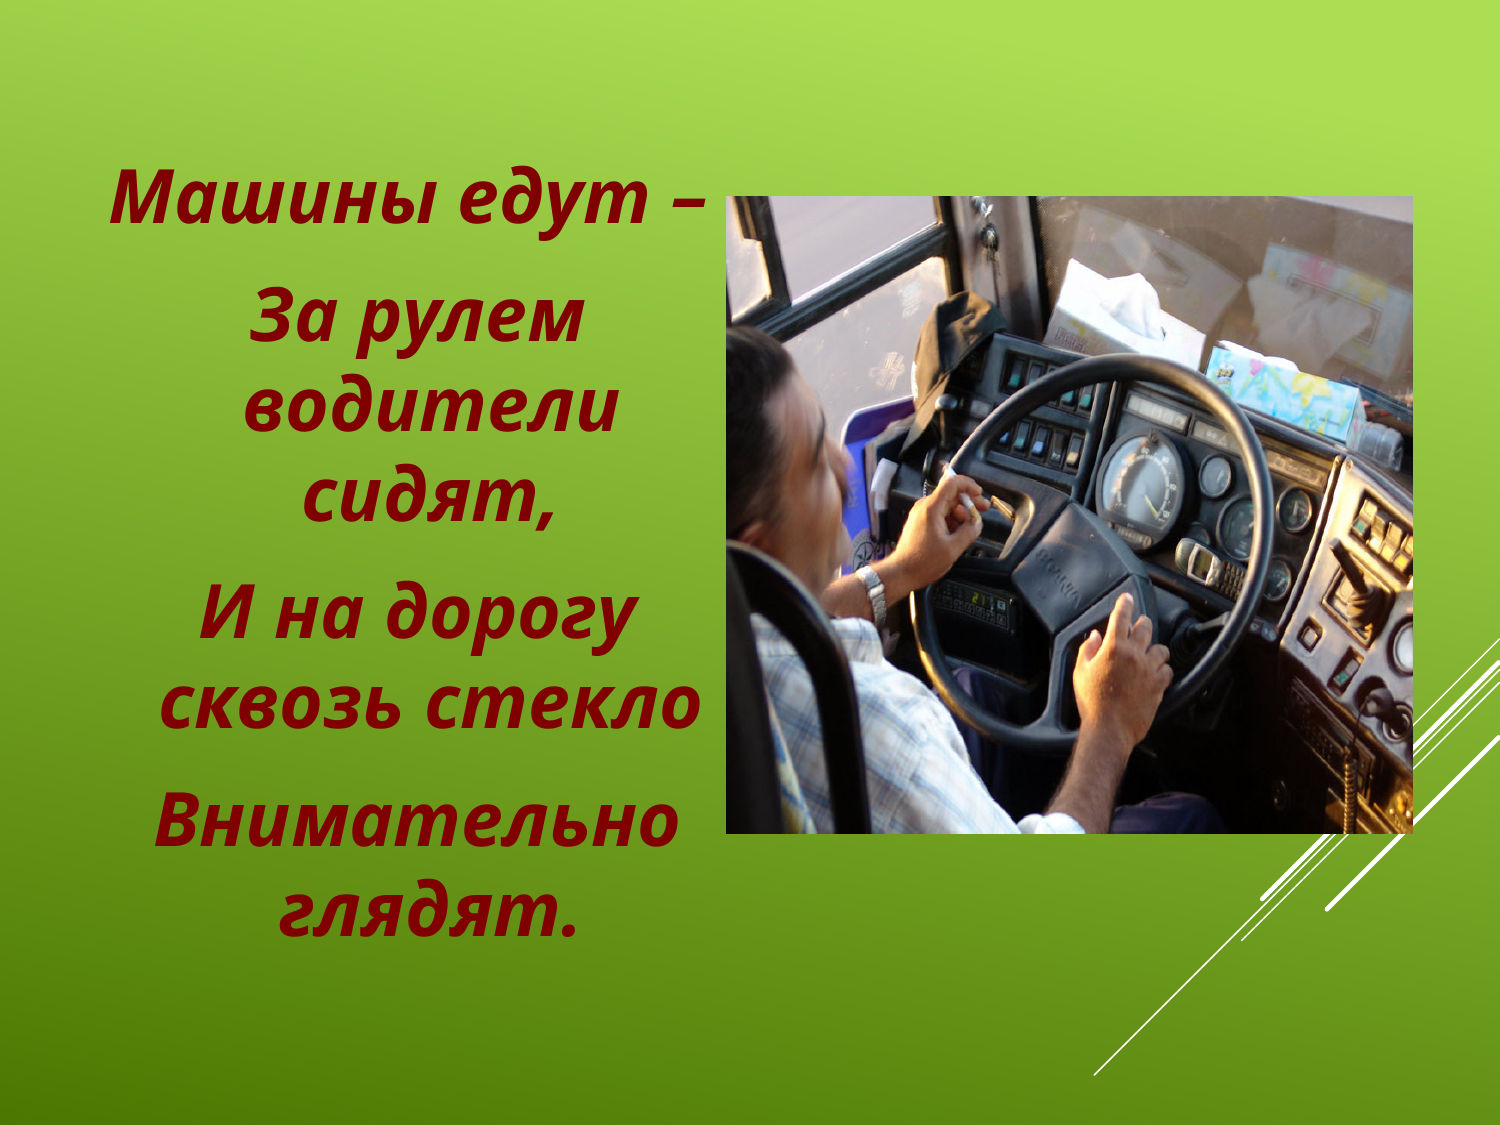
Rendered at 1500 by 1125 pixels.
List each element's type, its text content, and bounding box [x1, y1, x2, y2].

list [725, 196, 1413, 835]
list Машины едут – За рулем водители сидят, И на дорогу сквозь стекло Внимательно глядят. [76, 101, 740, 998]
